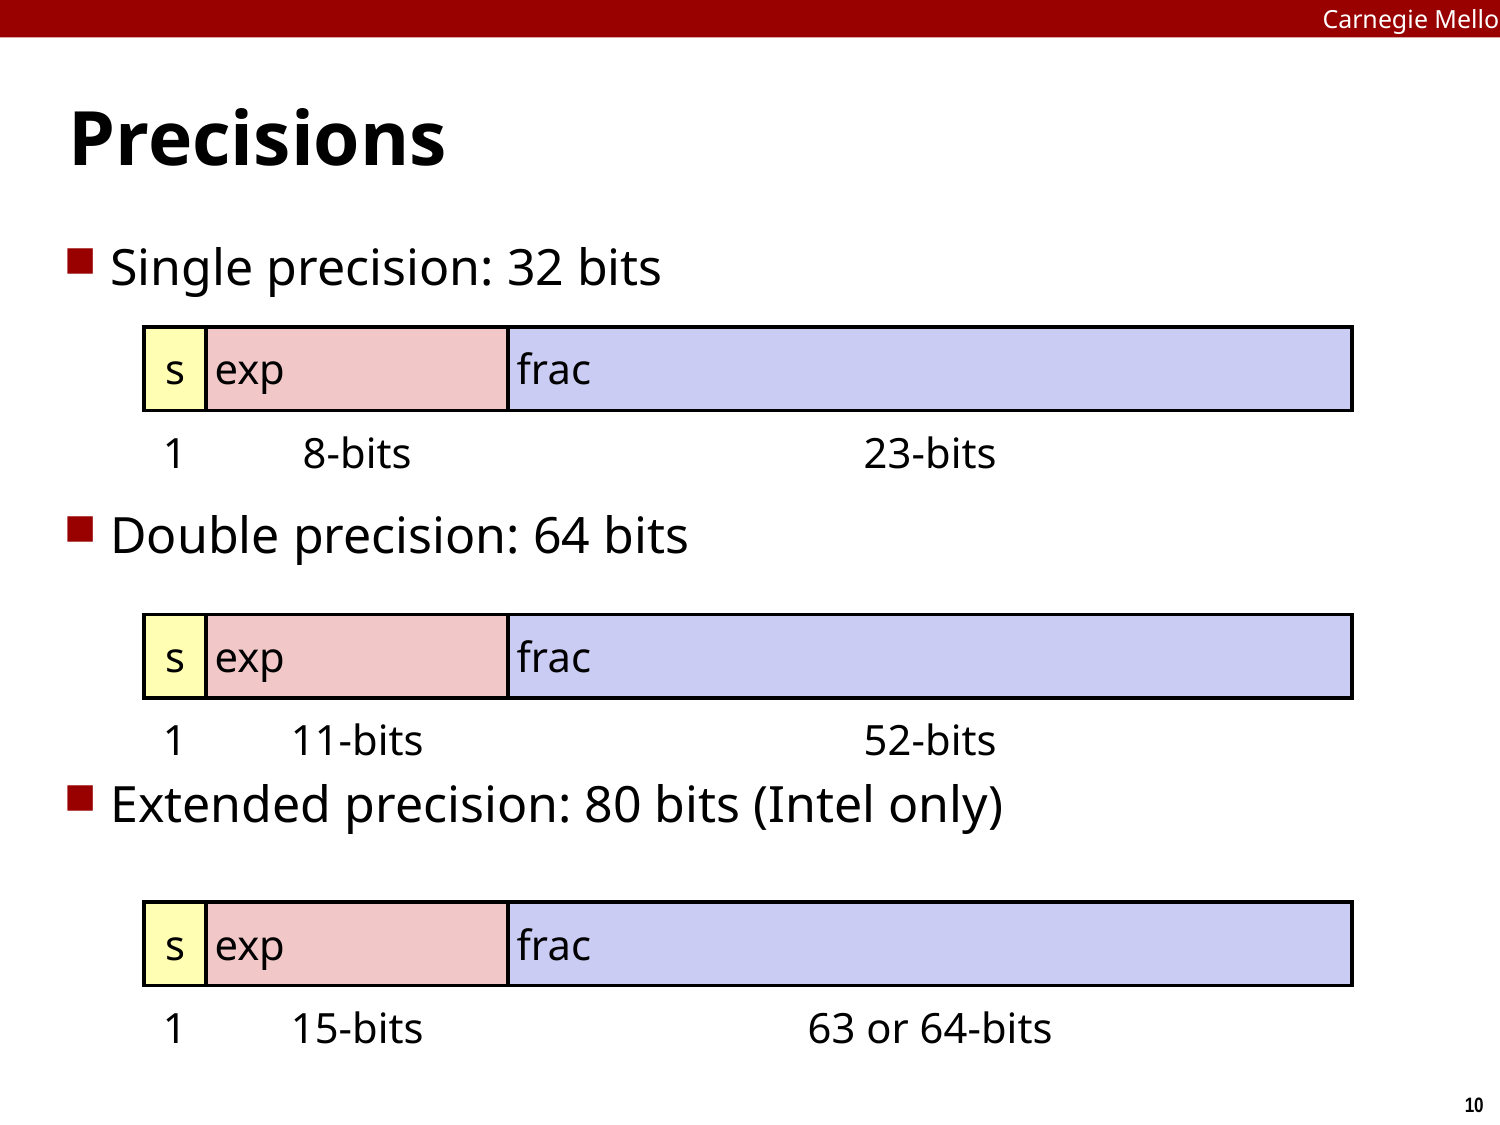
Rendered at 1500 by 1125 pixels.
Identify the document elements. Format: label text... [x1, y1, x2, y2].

table_header frac [510, 329, 1350, 409]
table_cell 1 [144, 700, 206, 781]
table_cell 1 [144, 987, 206, 1069]
table_cell 15-bits [206, 987, 508, 1069]
table_cell 23-bits [508, 412, 1352, 494]
text_box Carnegie Mellon [1322, 3, 1500, 33]
table_cell 63 or 64-bits [508, 987, 1352, 1069]
table_header s [146, 329, 204, 409]
title Precisions [62, 41, 1438, 228]
table_header frac [510, 904, 1350, 984]
table_header exp [208, 329, 506, 409]
table_header s [146, 616, 204, 696]
table_header exp [208, 616, 506, 696]
table_header s [146, 904, 204, 984]
table_cell 52-bits [508, 700, 1352, 781]
text_box [0, 0, 1500, 38]
table_cell 1 [144, 412, 206, 494]
table_header exp [208, 904, 506, 984]
table_cell 8-bits [206, 412, 508, 494]
list Single precision: 32 bits Double precision: 64 bits Extended precision: 80 bits (Intel only) [62, 228, 1438, 1122]
table_header frac [510, 616, 1350, 696]
table_cell 11-bits [206, 700, 508, 781]
